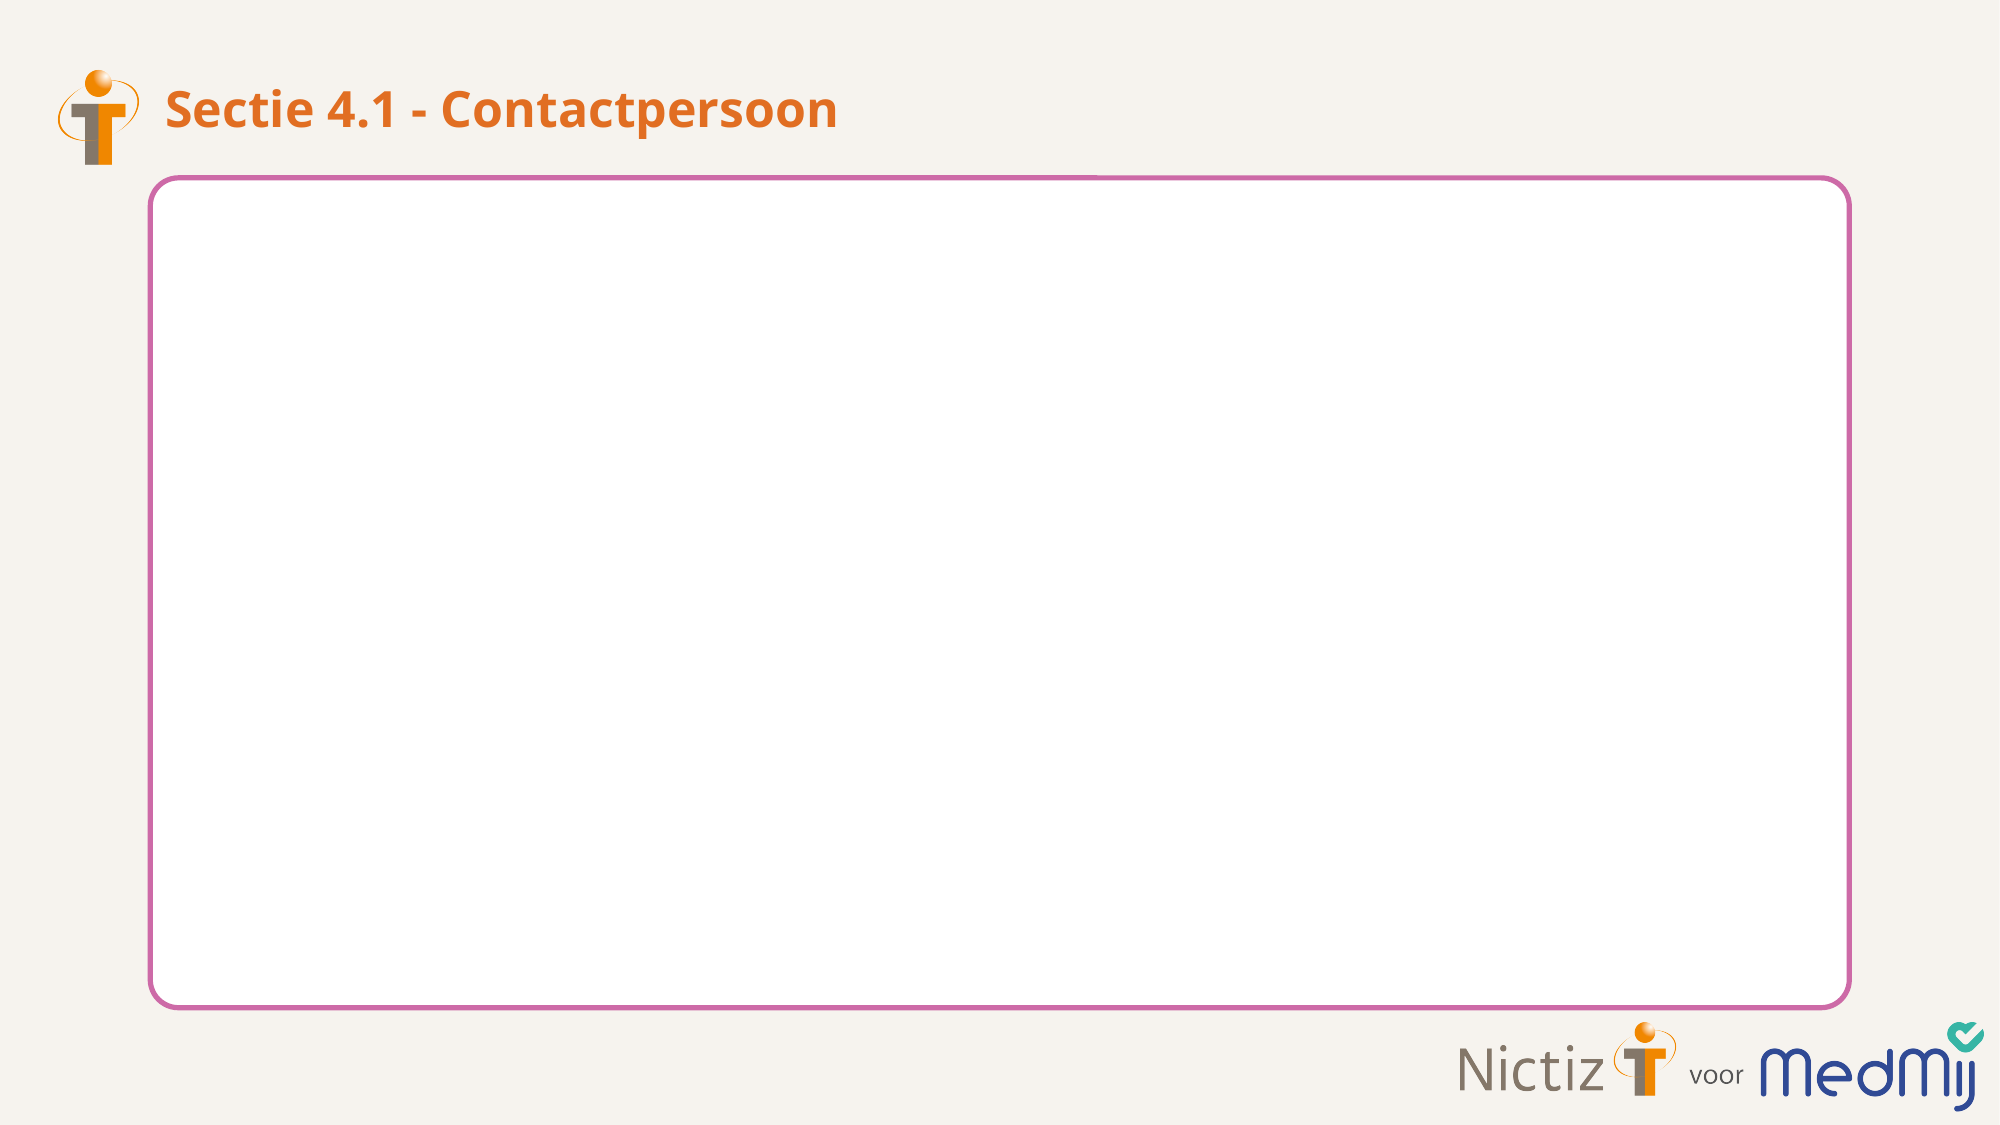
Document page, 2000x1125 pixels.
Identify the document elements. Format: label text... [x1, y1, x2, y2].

picture [1457, 1019, 1988, 1113]
picture [50, 66, 151, 187]
title Sectie 4.1 - Contactpersoon [150, 76, 1850, 165]
